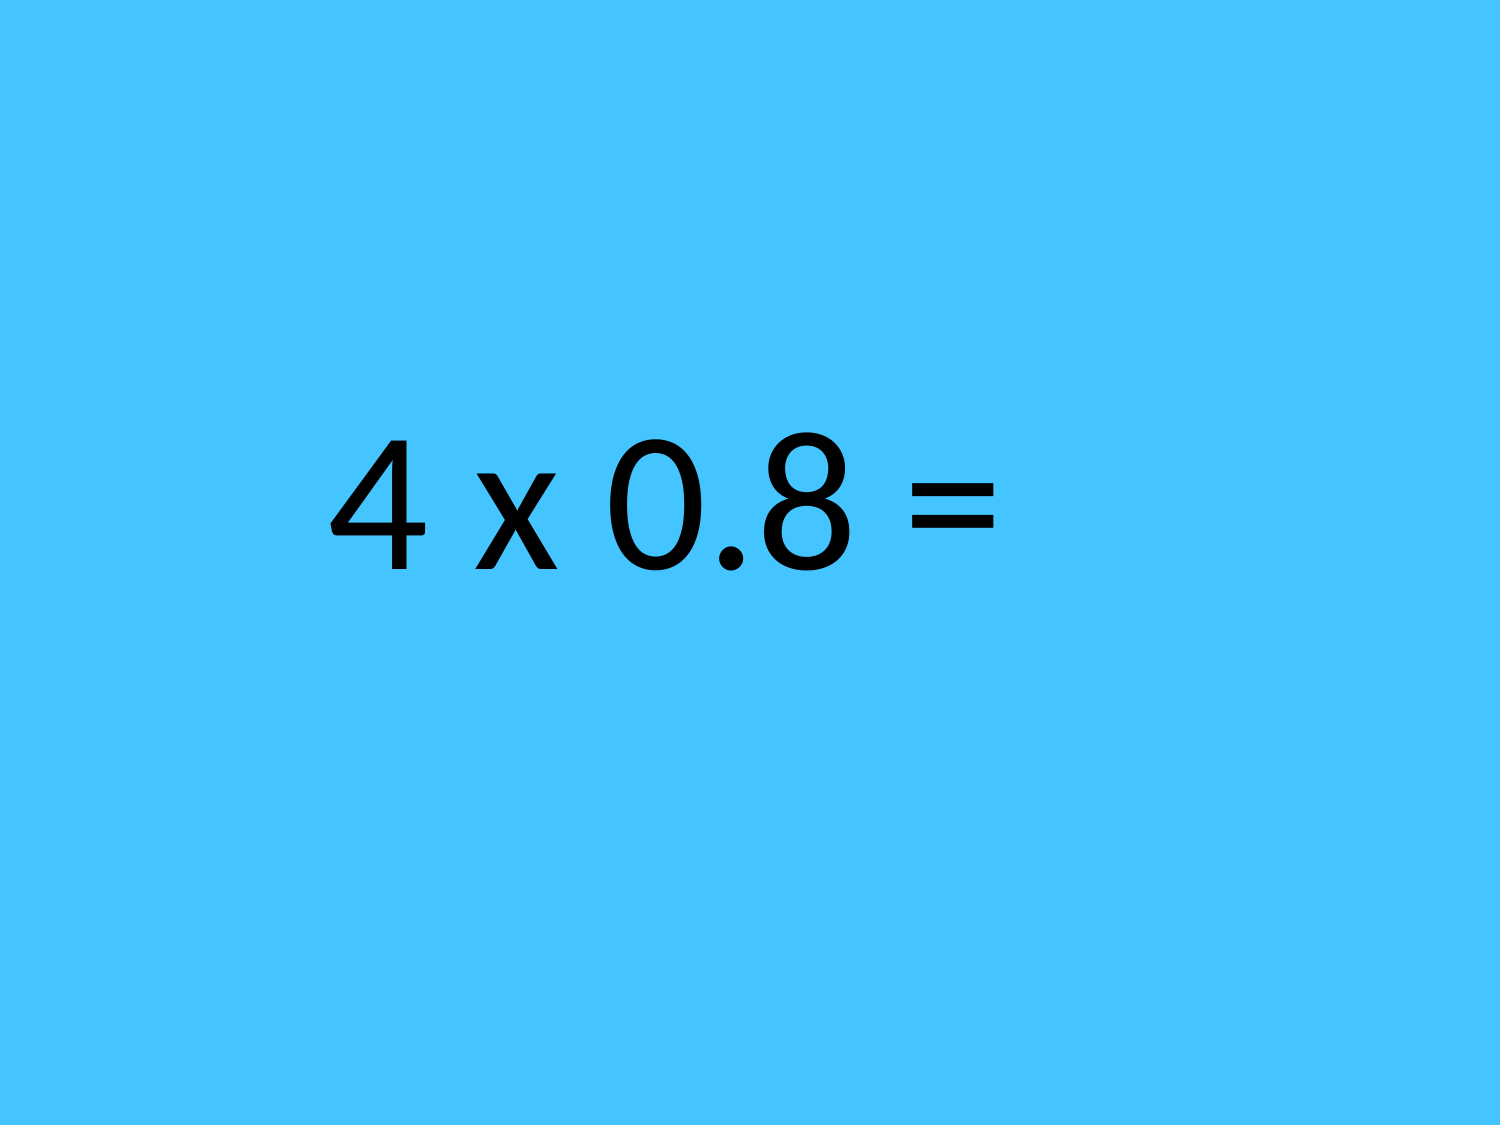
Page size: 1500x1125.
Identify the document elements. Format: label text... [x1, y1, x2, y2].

text_box 4 x 0.8 = [312, 362, 1200, 618]
